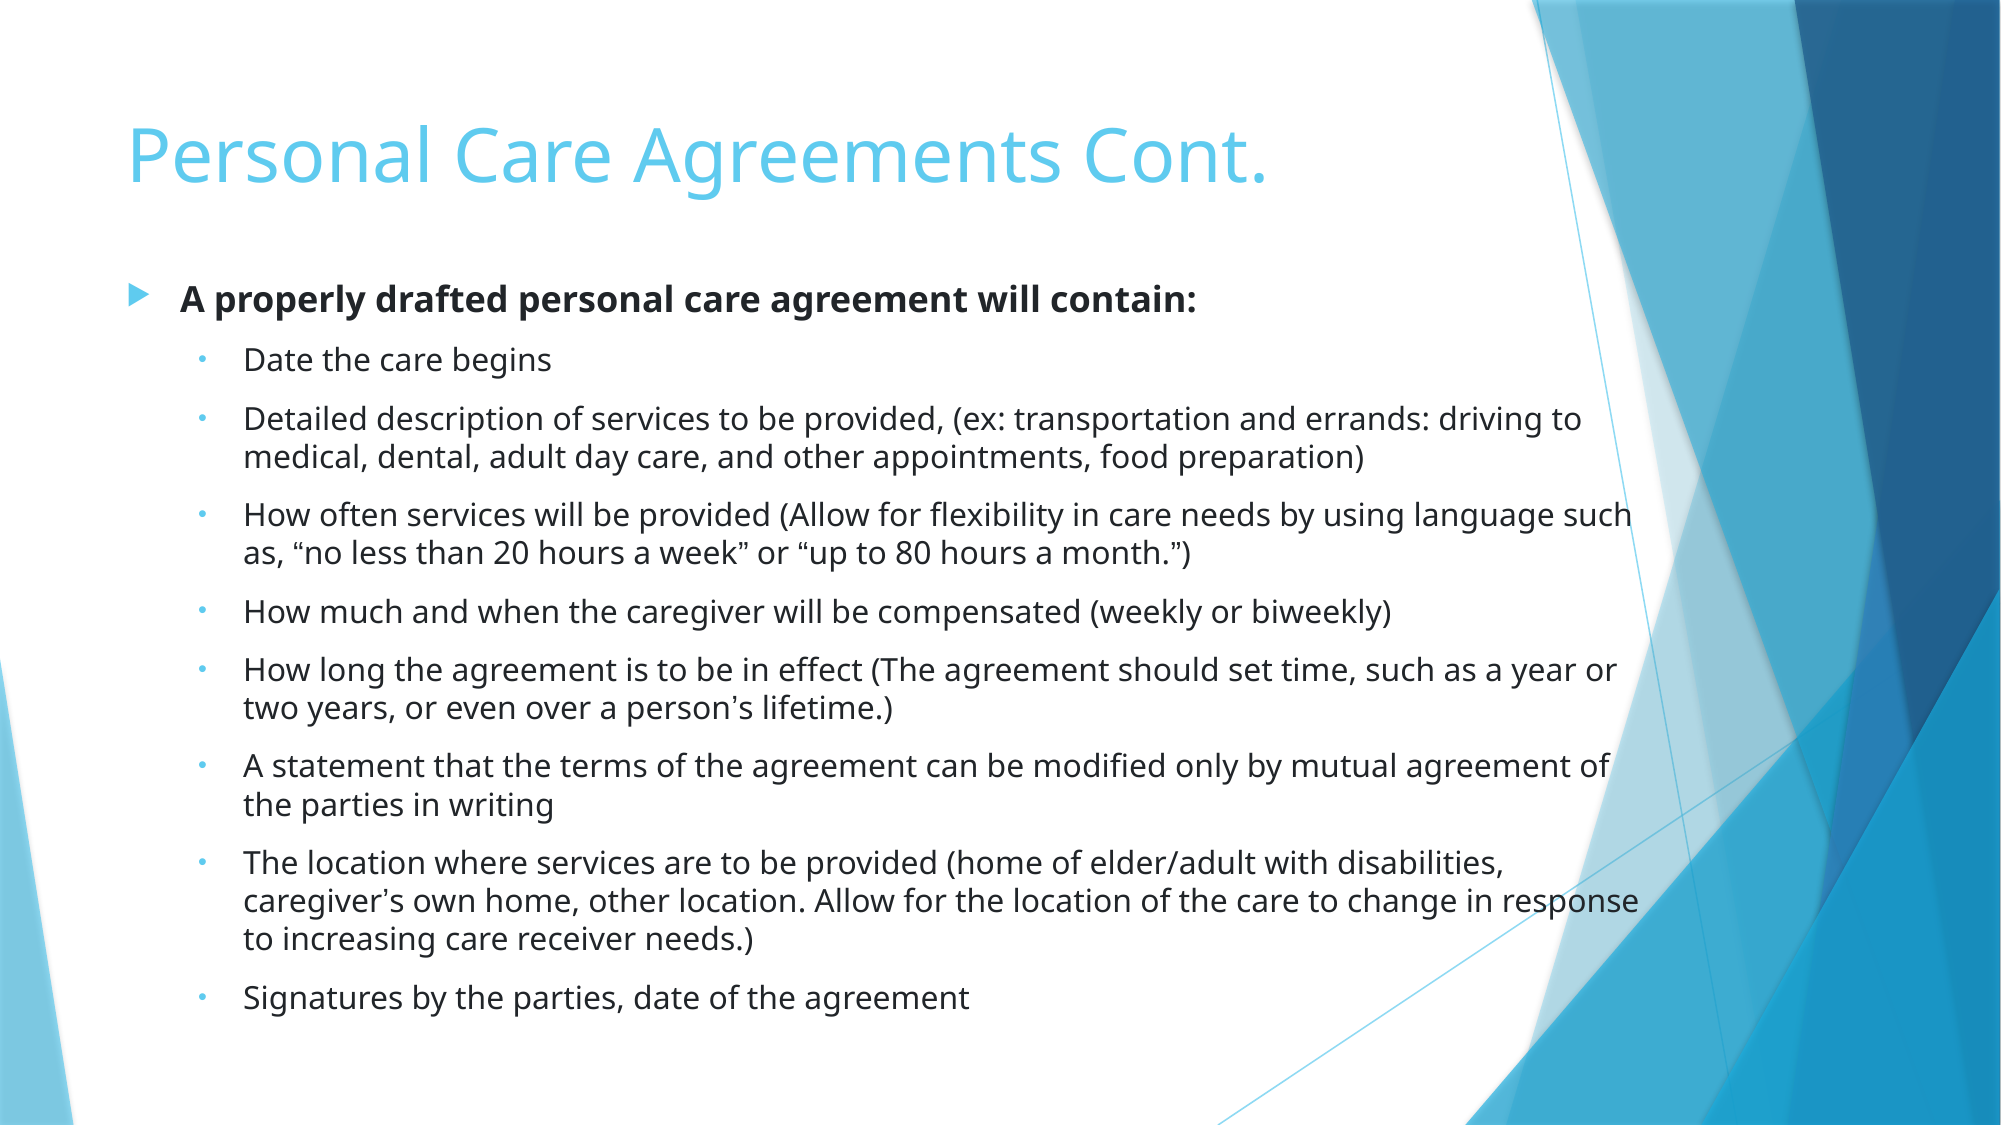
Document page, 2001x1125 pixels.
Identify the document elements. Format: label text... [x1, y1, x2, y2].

title Personal Care Agreements Cont. [111, 99, 1522, 269]
list A properly drafted personal care agreement will contain: Date the care begins Detailed description of services to be provided, (ex: transportation and errands: driving to medical, dental, adult day care, and other appointments, food preparation) How often services will be provided (Allow for flexibility in care needs by using language such as, “no less than 20 hours a week” or “up to 80 hours a month.”) How much and when the caregiver will be compensated (weekly or biweekly) How long the agreement is to be in effect (The agreement should set time, such as a year or two years, or even over a personʼs lifetime.) A statement that the terms of the agreement can be modified only by mutual agreement of the parties in writing The location where services are to be provided (home of elder/adult with disabilities, caregiverʼs own home, other location. Allow for the location of the care to change in response to increasing care receiver needs.) Signatures by the parties, date of the agreement [111, 269, 1681, 1025]
